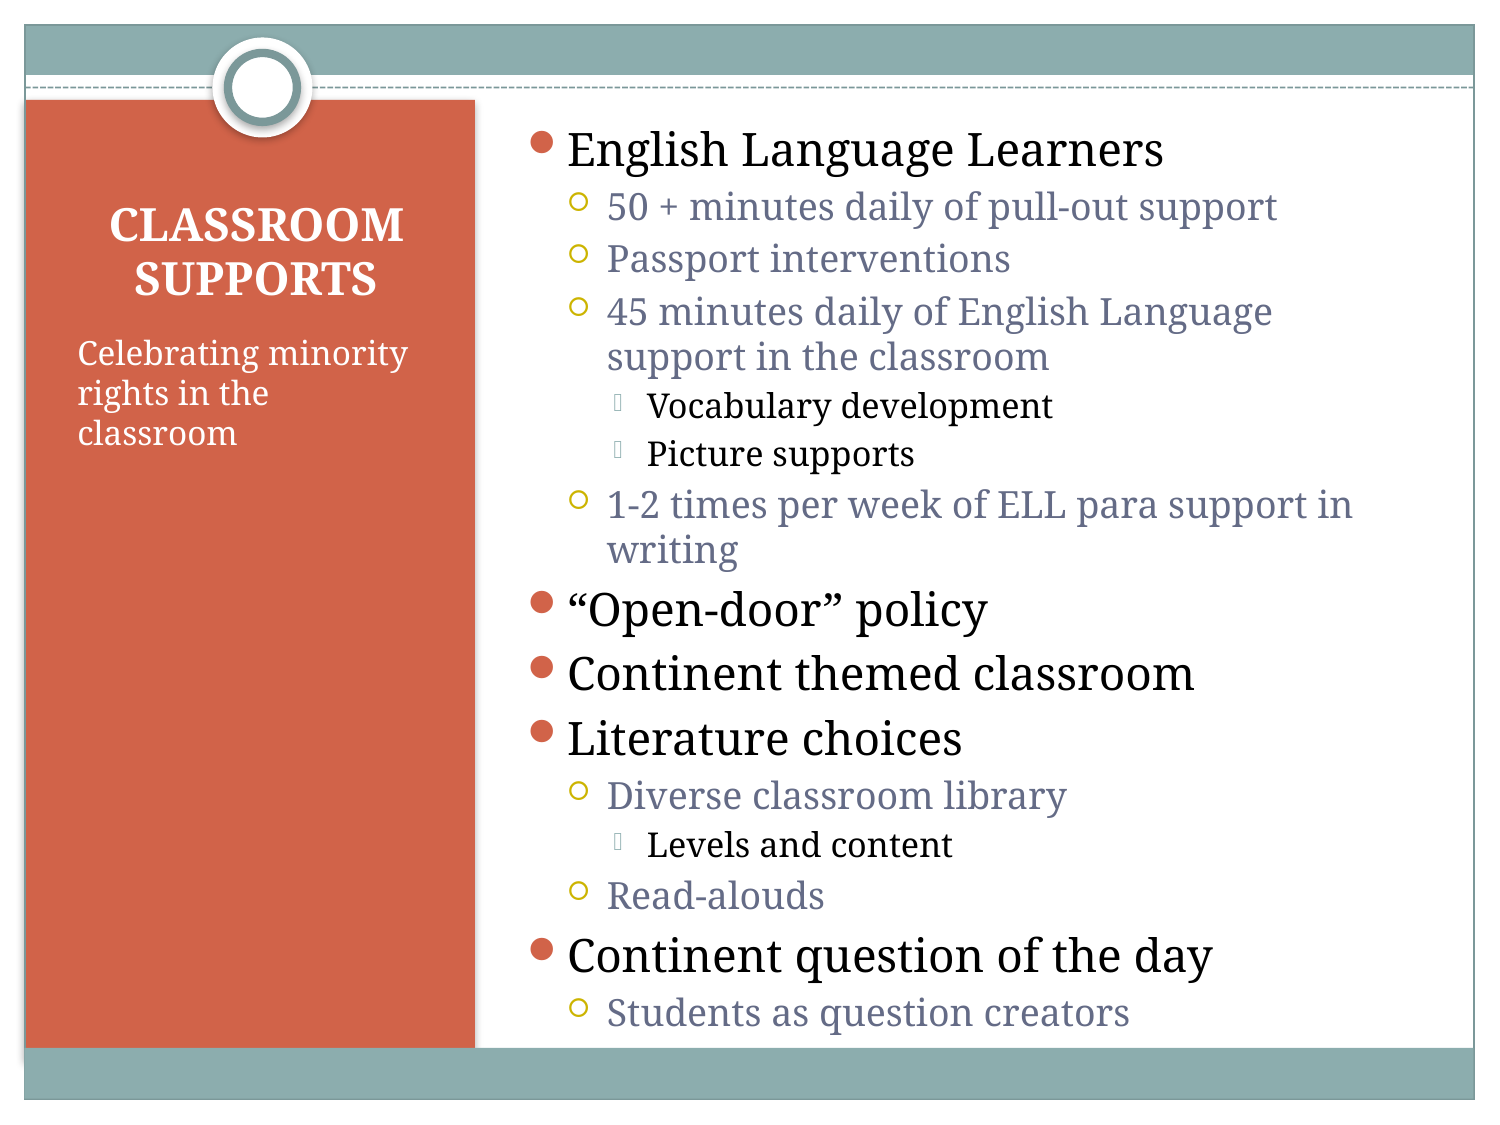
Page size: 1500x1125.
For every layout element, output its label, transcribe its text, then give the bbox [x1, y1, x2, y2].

list English Language Learners 50 + minutes daily of pull-out support Passport interventions 45 minutes daily of English Language support in the classroom Vocabulary development Picture supports 1-2 times per week of ELL para support in writing “Open-door” policy Continent themed classroom Literature choices Diverse classroom library Levels and content Read-alouds Continent question of the day Students as question creators [512, 112, 1438, 1050]
list Celebrating minority rights in the classroom [62, 324, 450, 1005]
title CLASSROOM SUPPORTS [62, 149, 450, 313]
